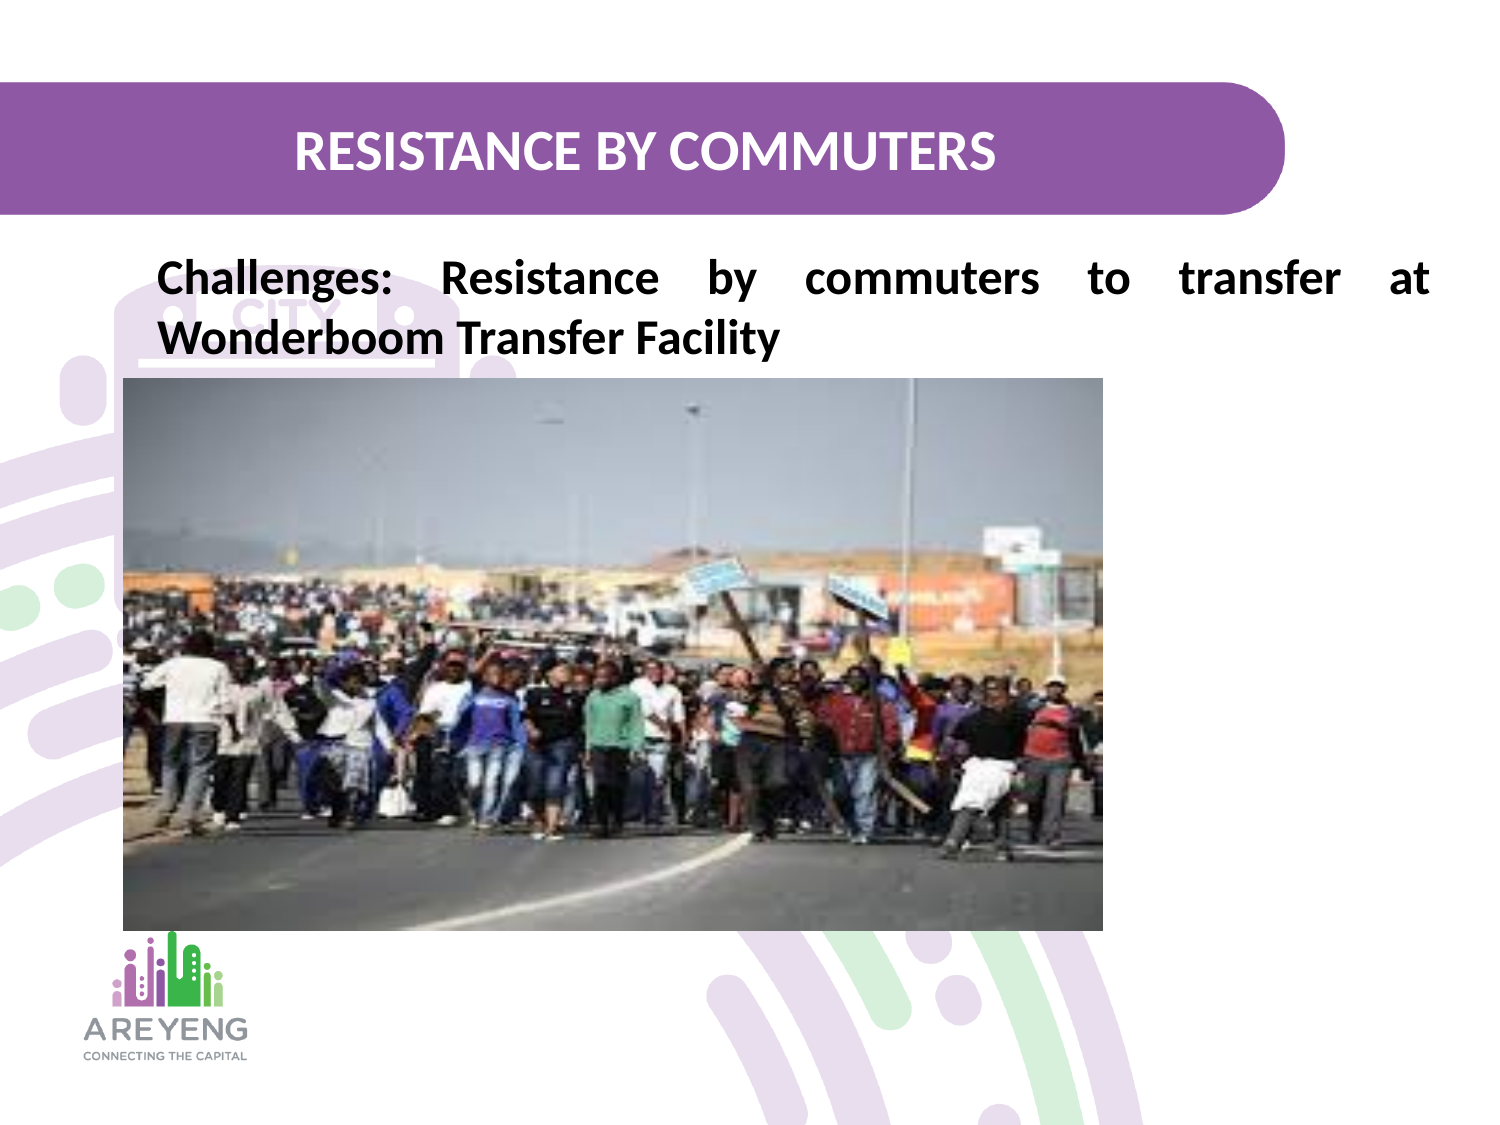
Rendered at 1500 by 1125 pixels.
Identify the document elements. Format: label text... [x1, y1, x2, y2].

text_box Challenges: Resistance by commuters to transfer at Wonderboom Transfer Facility [67, 236, 1446, 552]
picture [0, 0, 1500, 1125]
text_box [0, 655, 1257, 954]
title RESISTANCE BY COMMUTERS [0, 86, 1289, 201]
text_box [97, 204, 1257, 236]
